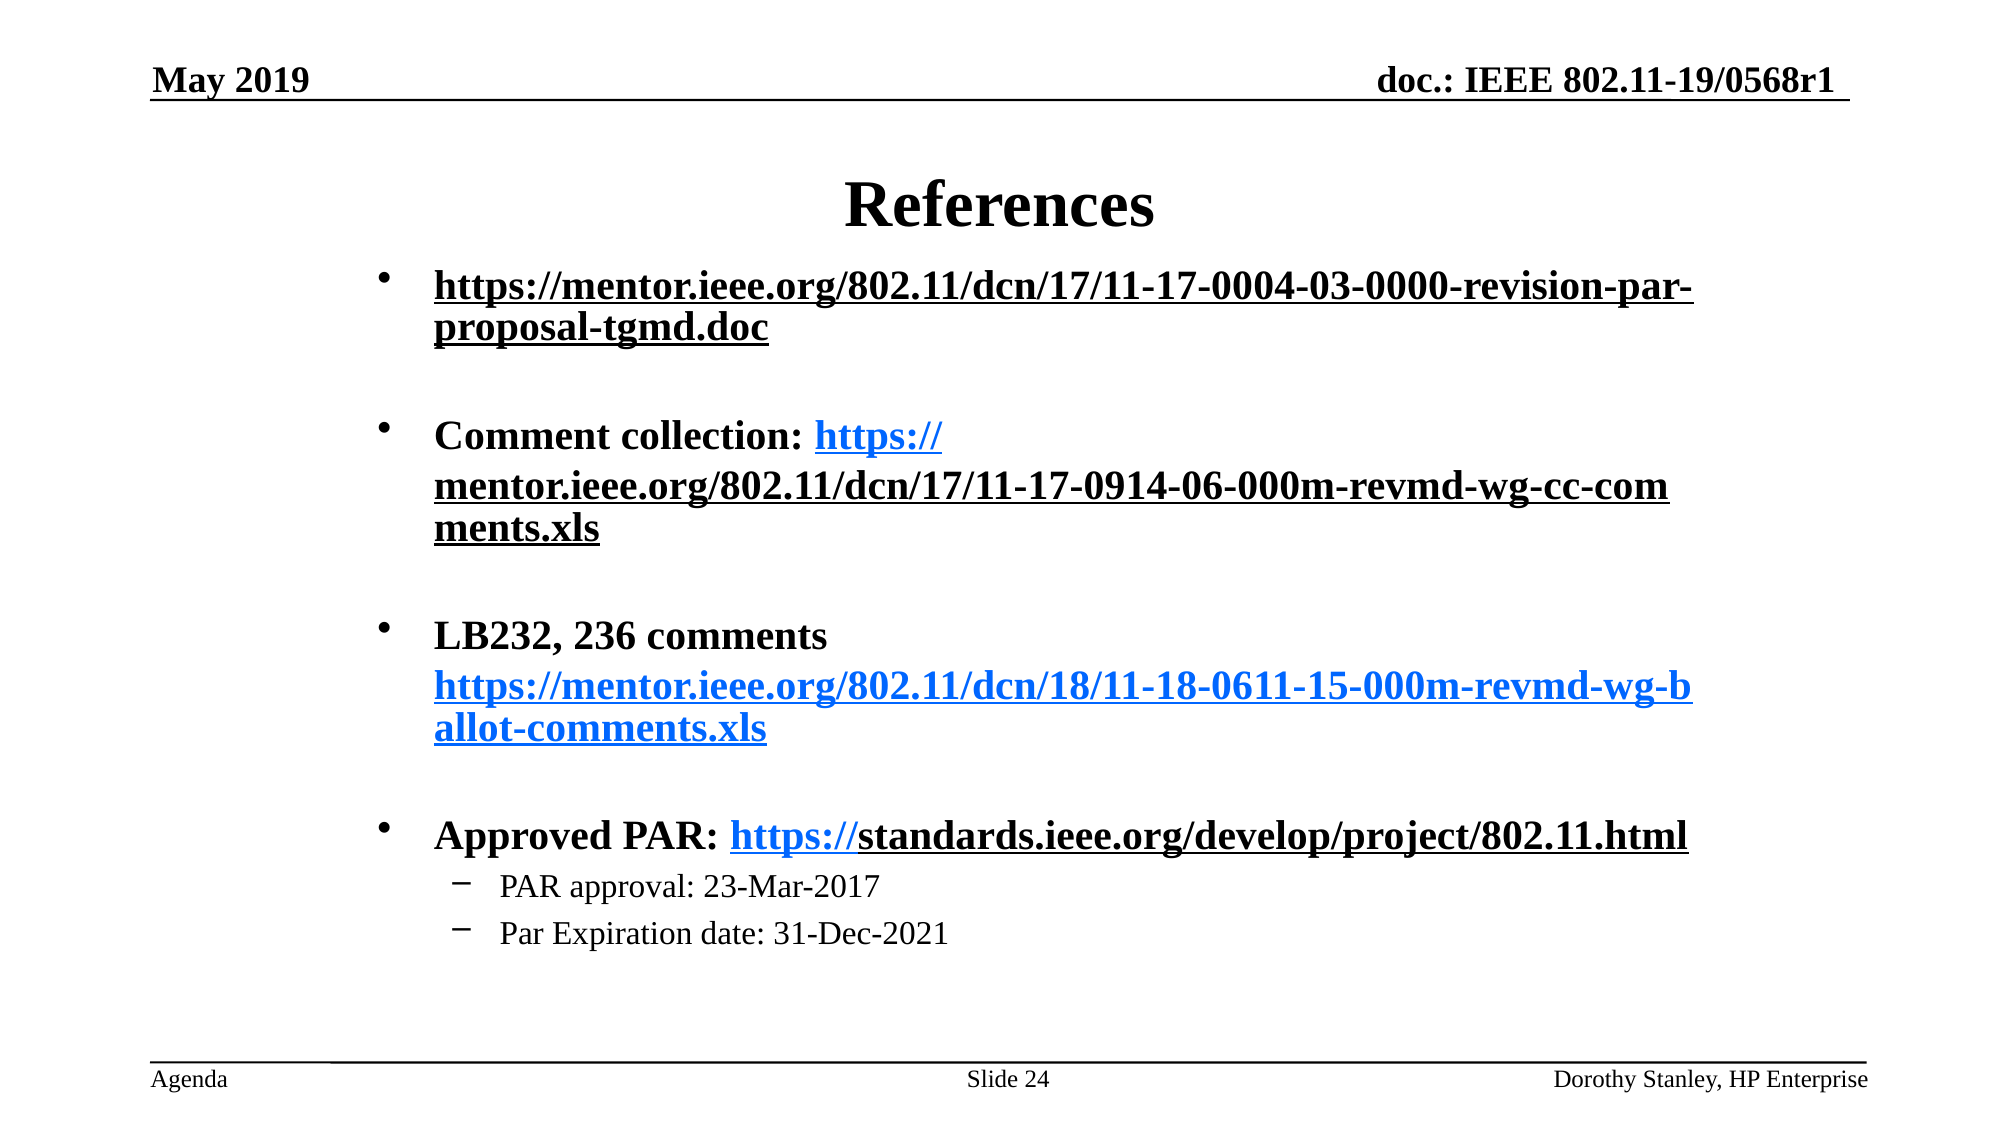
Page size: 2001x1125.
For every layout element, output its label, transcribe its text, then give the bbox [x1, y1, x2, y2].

slide_number Slide 24 [966, 1062, 1051, 1093]
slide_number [152, 54, 567, 100]
title References [150, 112, 1850, 288]
list https://mentor.ieee.org/802.11/dcn/17/11-17-0004-03-0000-revision-par-proposal-tgmd.doc Comment collection: https://mentor.ieee.org/802.11/dcn/17/11-17-0914-06-000m-revmd-wg-cc-comments.xls LB232, 236 comments https://mentor.ieee.org/802.11/dcn/18/11-18-0611-15-000m-revmd-wg-ballot-comments.xls Approved PAR: https://standards.ieee.org/develop/project/802.11.html PAR approval: 23-Mar-2017 Par Expiration date: 31-Dec-2021 [362, 249, 1713, 925]
footer Dorothy Stanley, HP Enterprise [1549, 1062, 1869, 1093]
